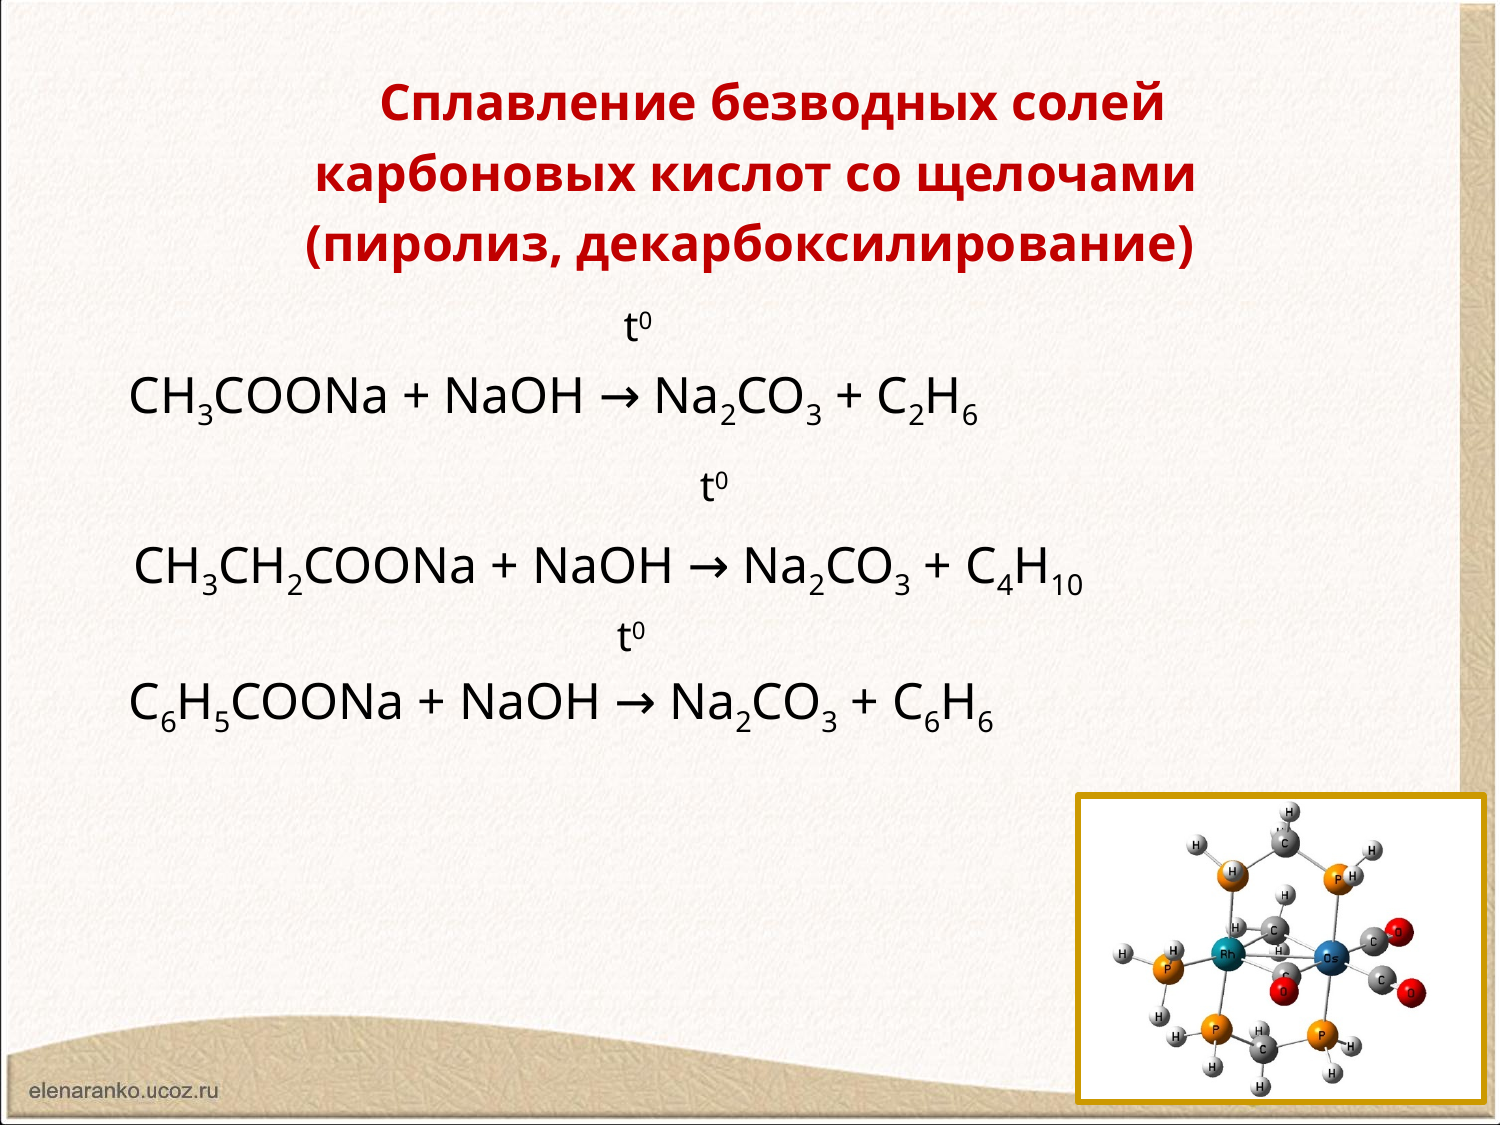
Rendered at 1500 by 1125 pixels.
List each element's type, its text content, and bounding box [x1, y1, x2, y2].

picture [0, 0, 1500, 1125]
list Cплавление безводных солей карбоновых кислот со щелочами (пиролиз, декарбоксилирование) t0 CH3СOONa + NaOH → Na2CO3 + C2H6 t0 CH3СH2COONa + NaOH → Na2CO3 + C4H10 t0 C6H5COONa + NaOH → Na2CO3 + C6H6 [75, 54, 1425, 1005]
